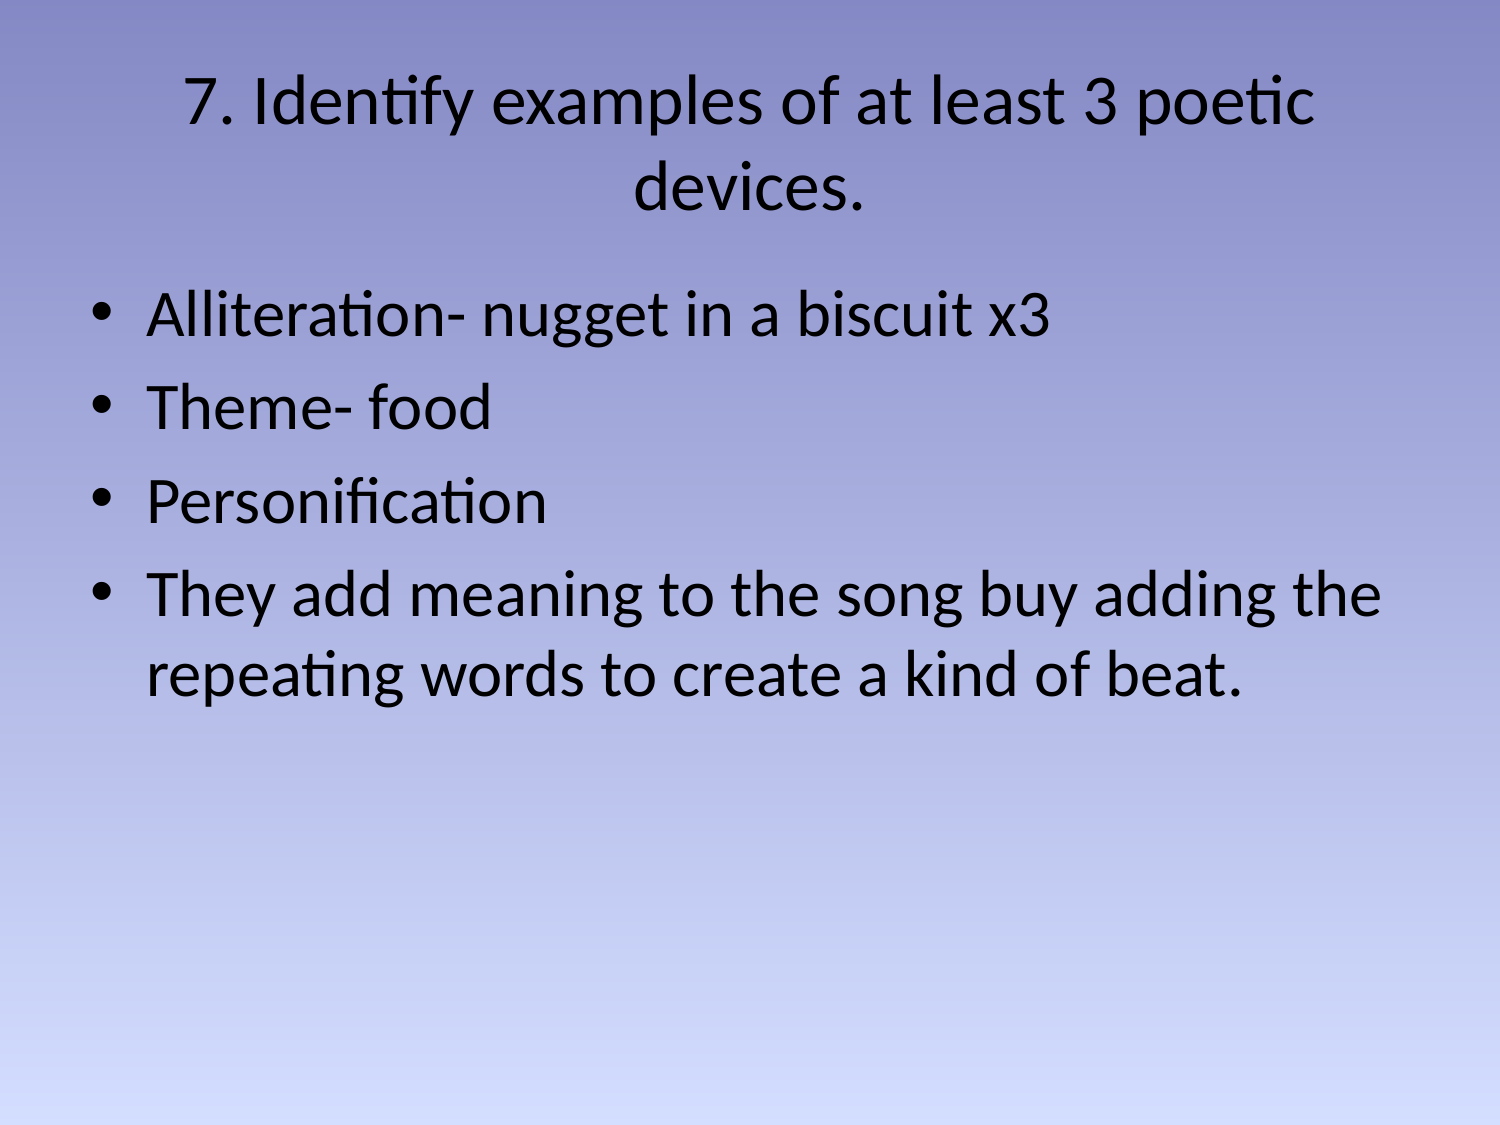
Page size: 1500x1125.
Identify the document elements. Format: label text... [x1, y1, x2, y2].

list Alliteration- nugget in a biscuit x3 Theme- food Personification They add meaning to the song buy adding the repeating words to create a kind of beat. [75, 262, 1425, 1005]
title 7. Identify examples of at least 3 poetic devices. [75, 45, 1425, 233]
